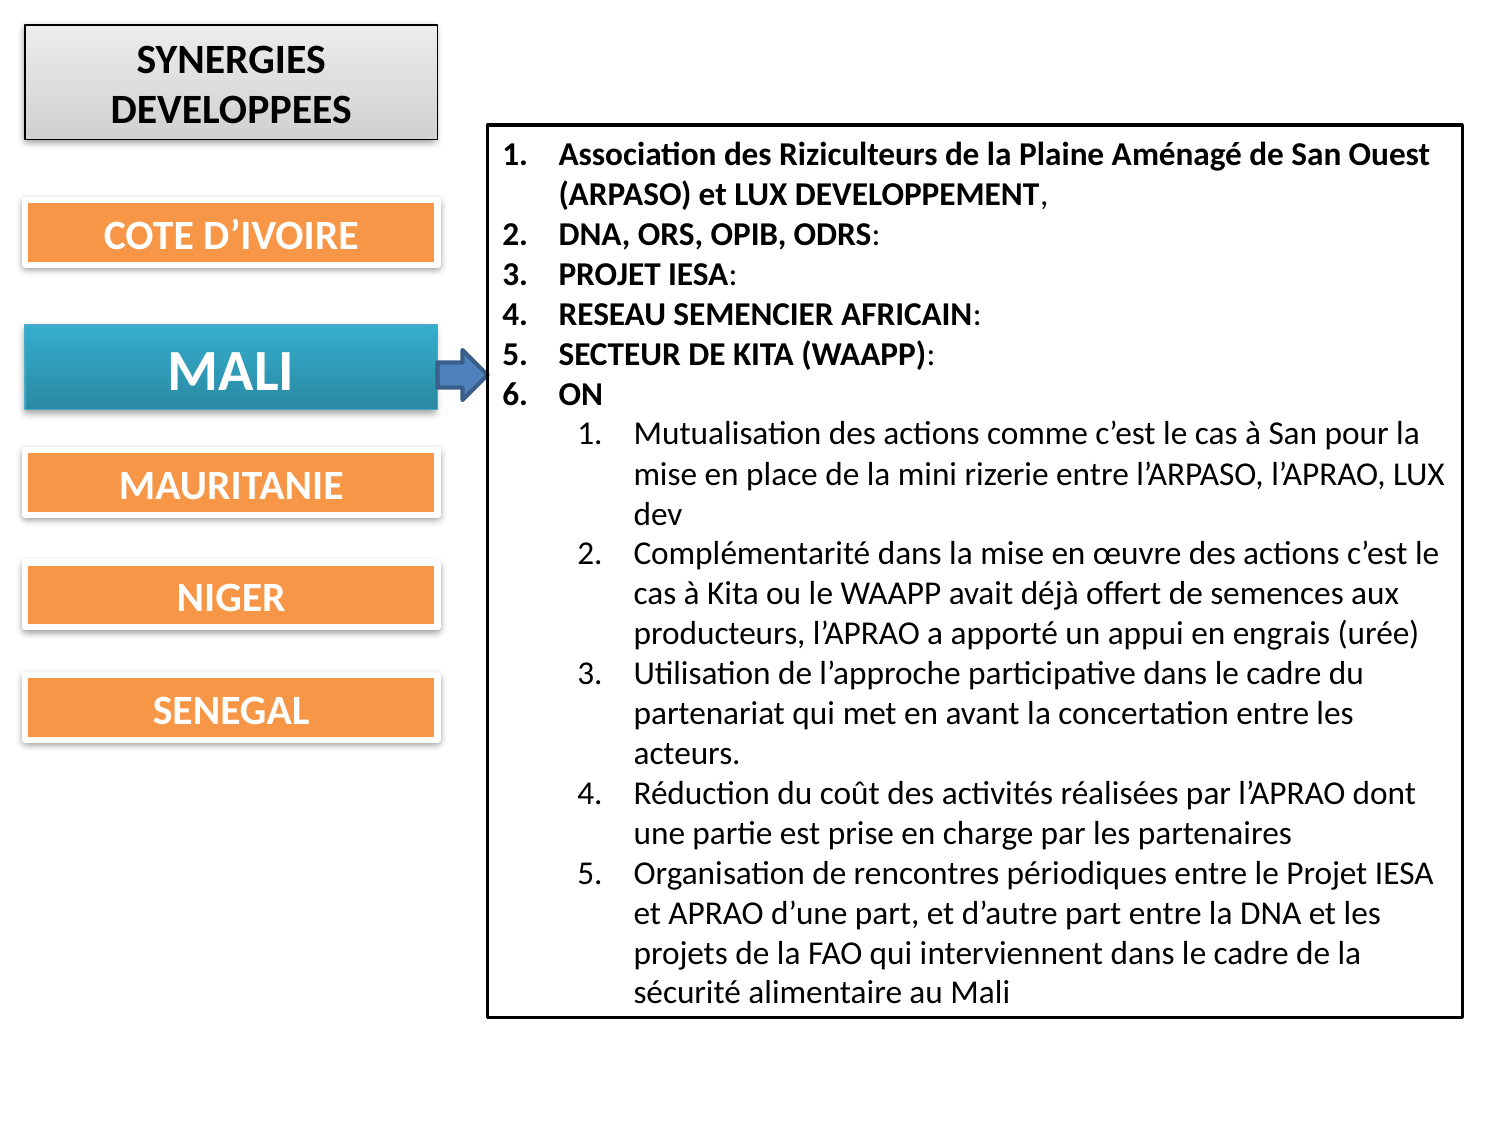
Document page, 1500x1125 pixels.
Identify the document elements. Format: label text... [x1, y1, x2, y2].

text_box MALI [24, 324, 438, 410]
text_box SENEGAL [22, 672, 441, 743]
text_box Association des Riziculteurs de la Plaine Aménagé de San Ouest (ARPASO) et LUX DEVELOPPEMENT, DNA, ORS, OPIB, ODRS: PROJET IESA: RESEAU SEMENCIER AFRICAIN: SECTEUR DE KITA (WAAPP): ON Mutualisation des actions comme c’est le cas à San pour la mise en place de la mini rizerie entre l’ARPASO, l’APRAO, LUX dev Complémentarité dans la mise en œuvre des actions c’est le cas à Kita ou le WAAPP avait déjà offert de semences aux producteurs, l’APRAO a apporté un appui en engrais (urée) Utilisation de l’approche participative dans le cadre du partenariat qui met en avant la concertation entre les acteurs. Réduction du coût des activités réalisées par l’APRAO dont une partie est prise en charge par les partenaires Organisation de rencontres périodiques entre le Projet IESA et APRAO d’une part, et d’autre part entre la DNA et les projets de la FAO qui interviennent dans le cadre de la sécurité alimentaire au Mali [487, 124, 1463, 1018]
text_box COTE D’IVOIRE [22, 197, 441, 268]
text_box MAURITANIE [22, 447, 441, 518]
text_box SYNERGIES DEVELOPPEES [24, 24, 438, 140]
text_box [435, 348, 487, 402]
text_box NIGER [22, 559, 441, 630]
